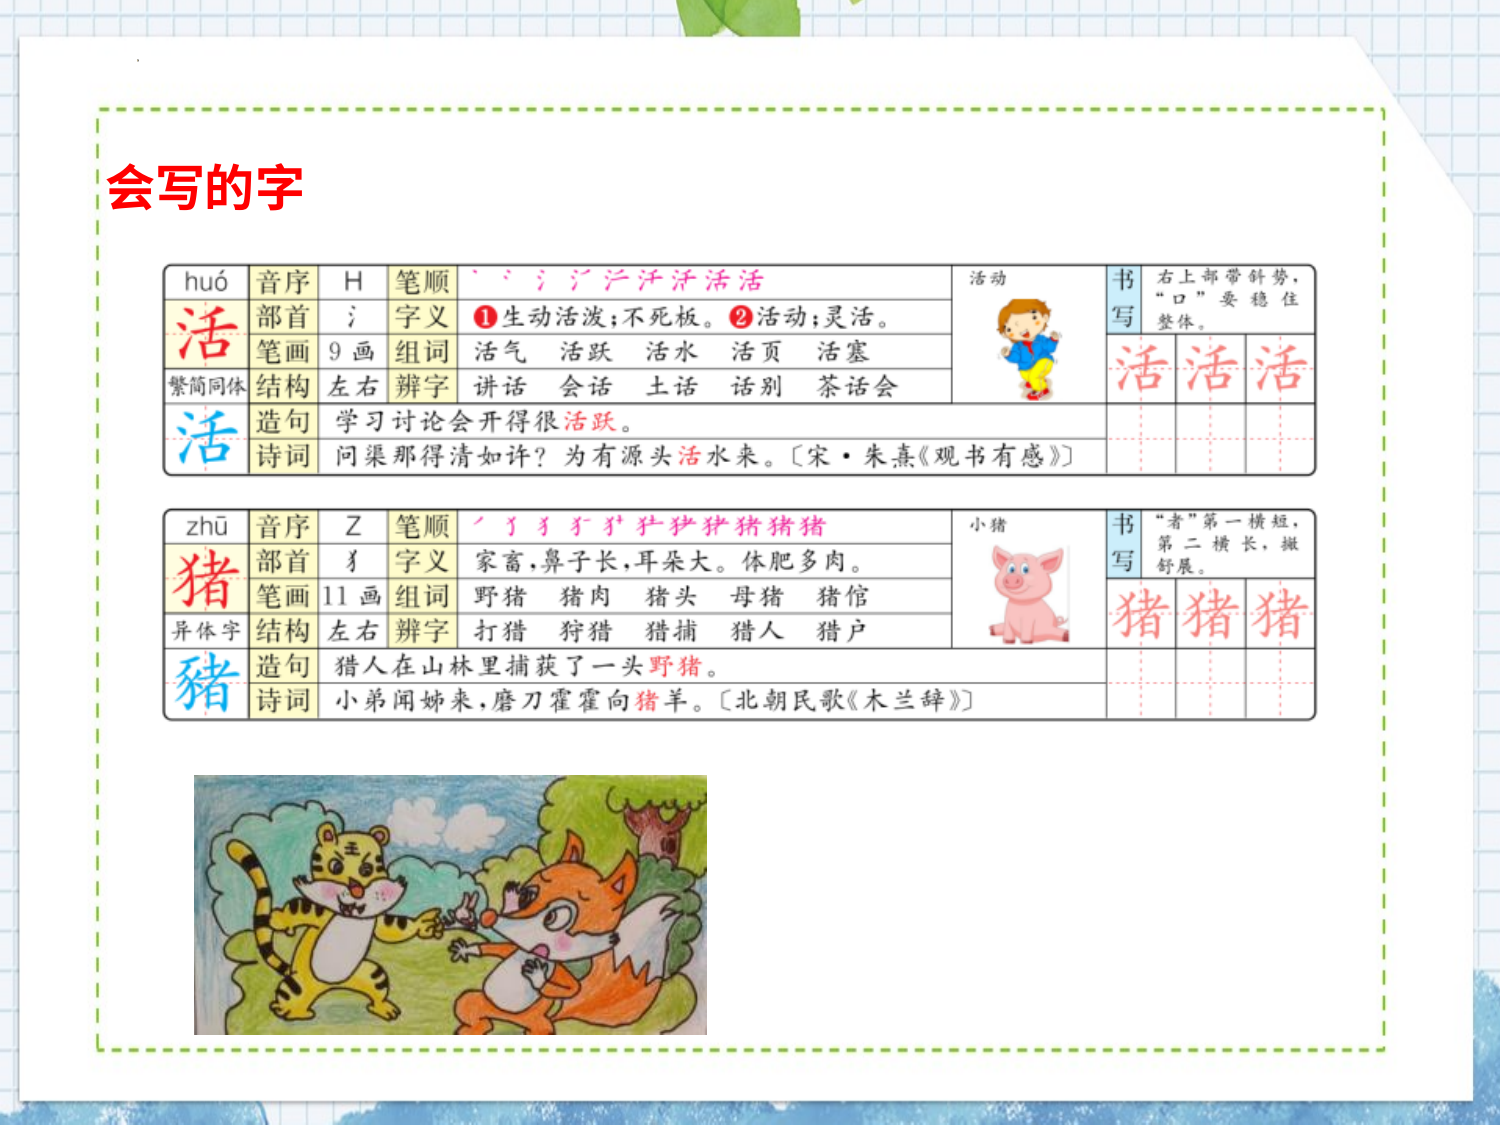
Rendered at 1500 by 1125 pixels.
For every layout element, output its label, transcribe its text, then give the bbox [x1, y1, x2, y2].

picture [0, 0, 1500, 1125]
text_box 会写的字 [90, 148, 321, 224]
